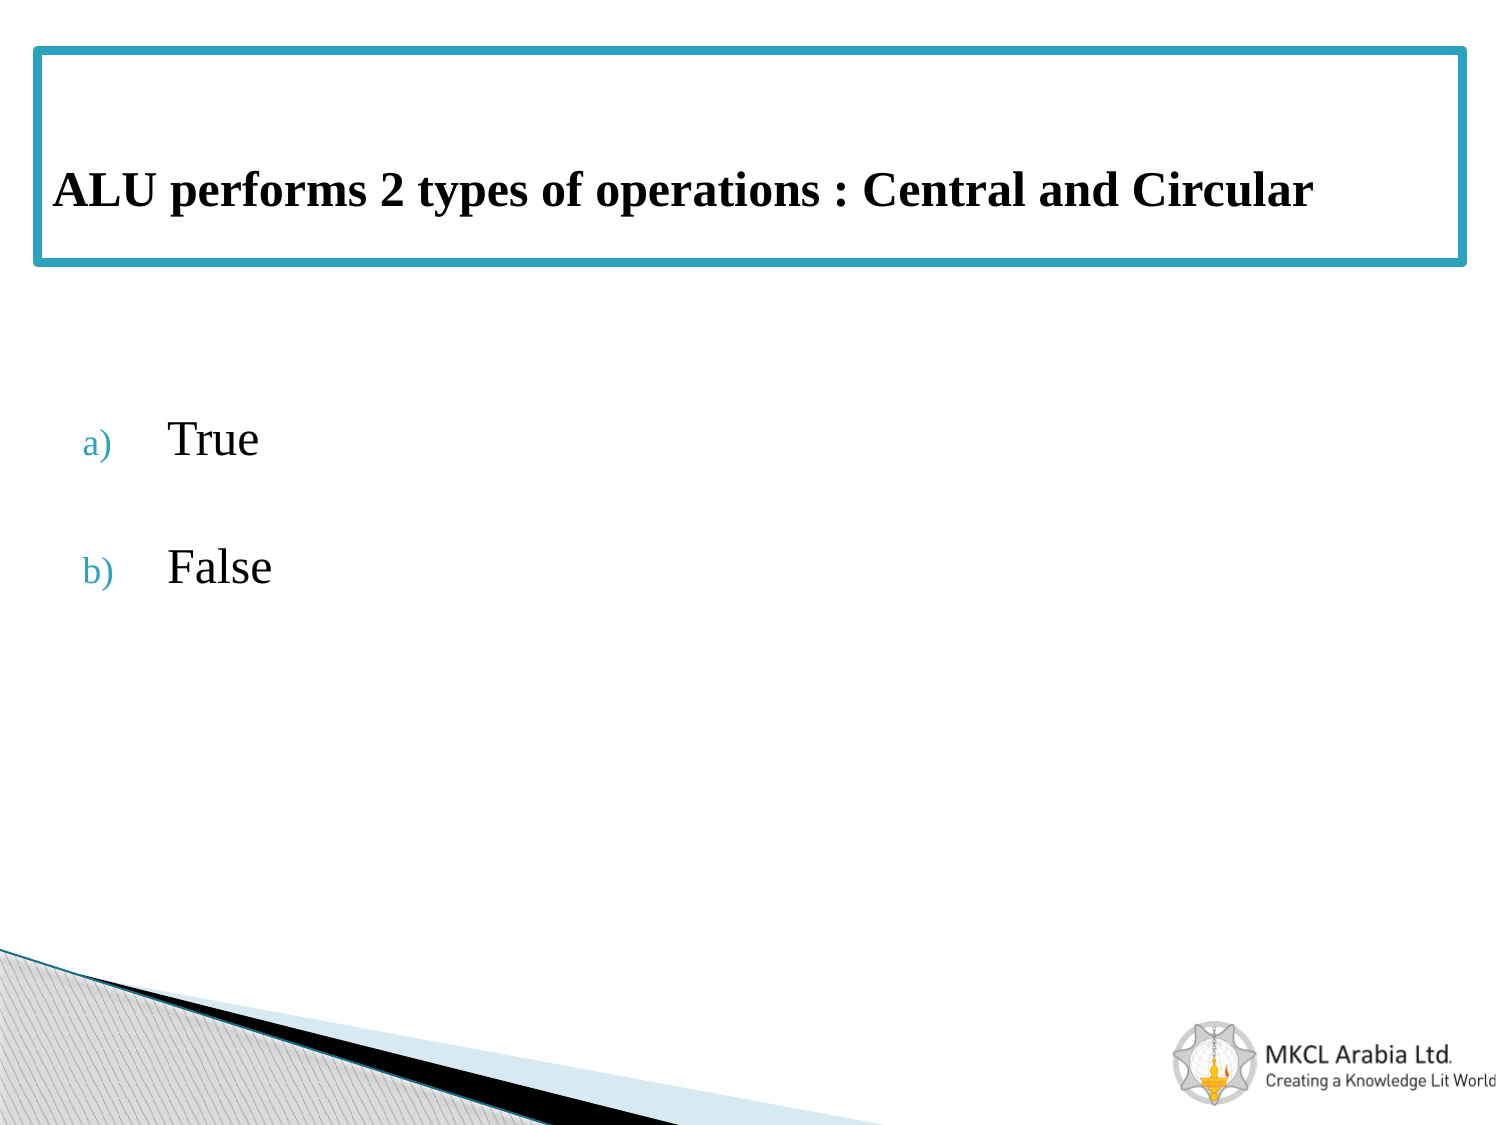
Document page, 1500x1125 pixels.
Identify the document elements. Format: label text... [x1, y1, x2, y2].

picture [1172, 1021, 1496, 1106]
title ALU performs 2 types of operations : Central and Circular [33, 46, 1467, 267]
list True False [50, 337, 1400, 943]
